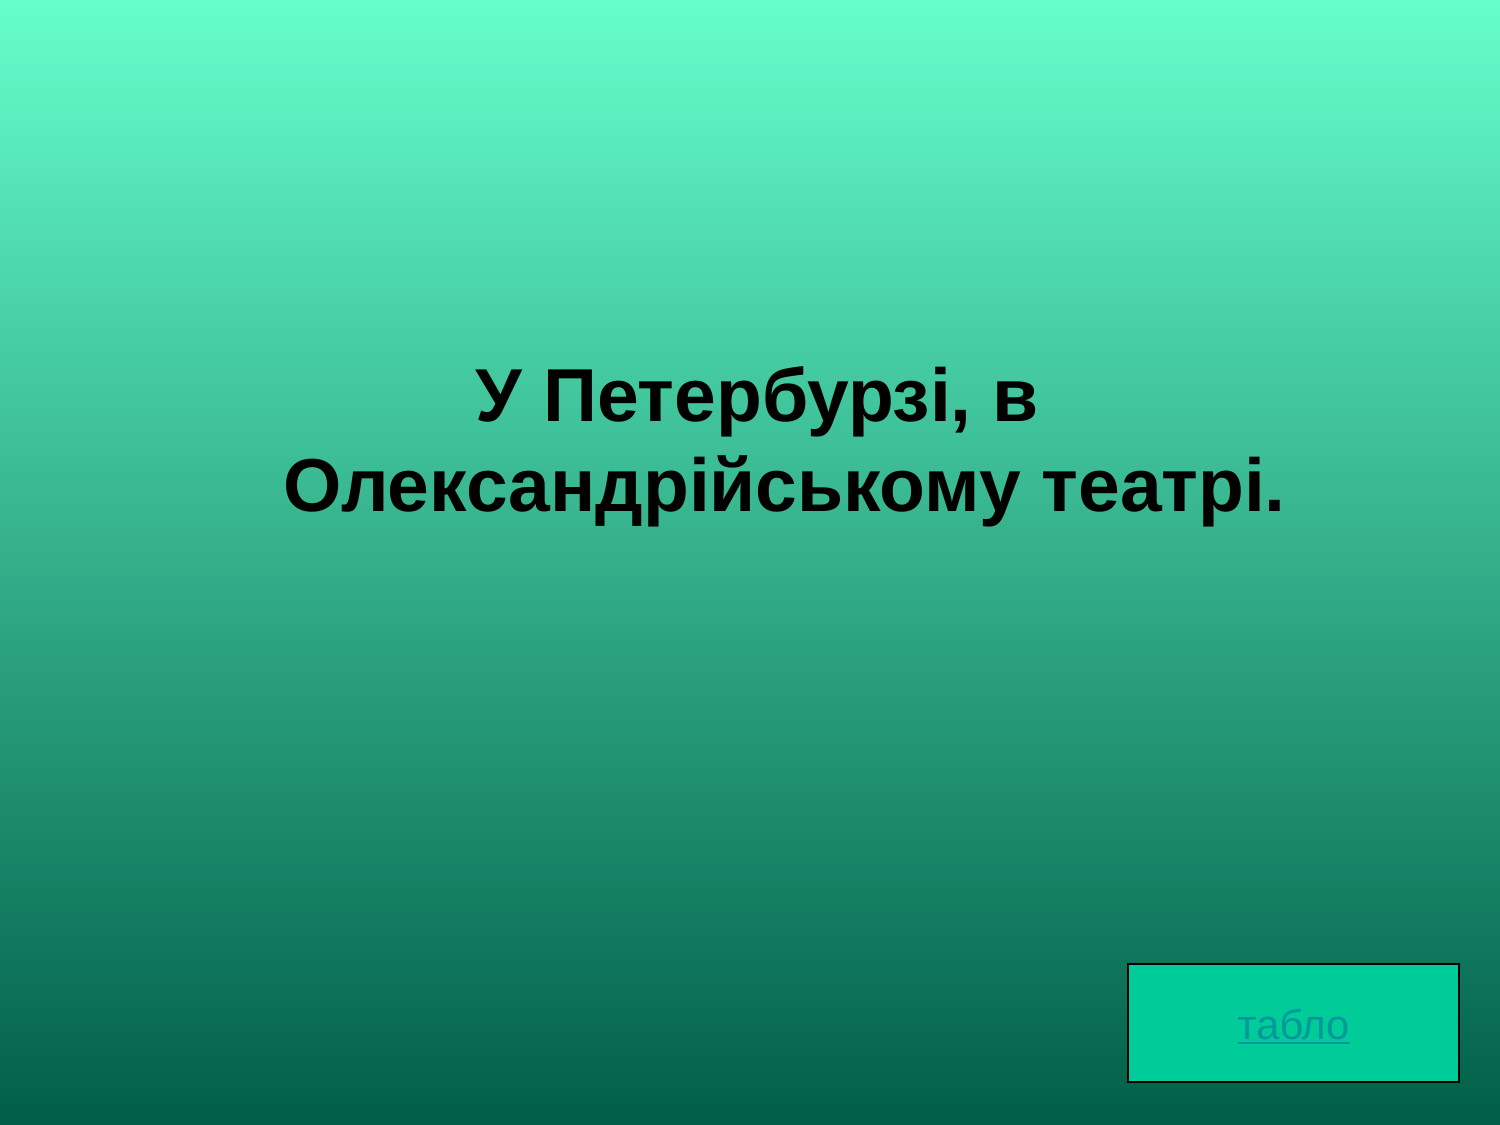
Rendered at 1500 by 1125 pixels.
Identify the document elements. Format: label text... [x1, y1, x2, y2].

list У Петербурзі, в Олександрійському театрі. [81, 128, 1433, 872]
text_box табло [1128, 964, 1459, 1083]
